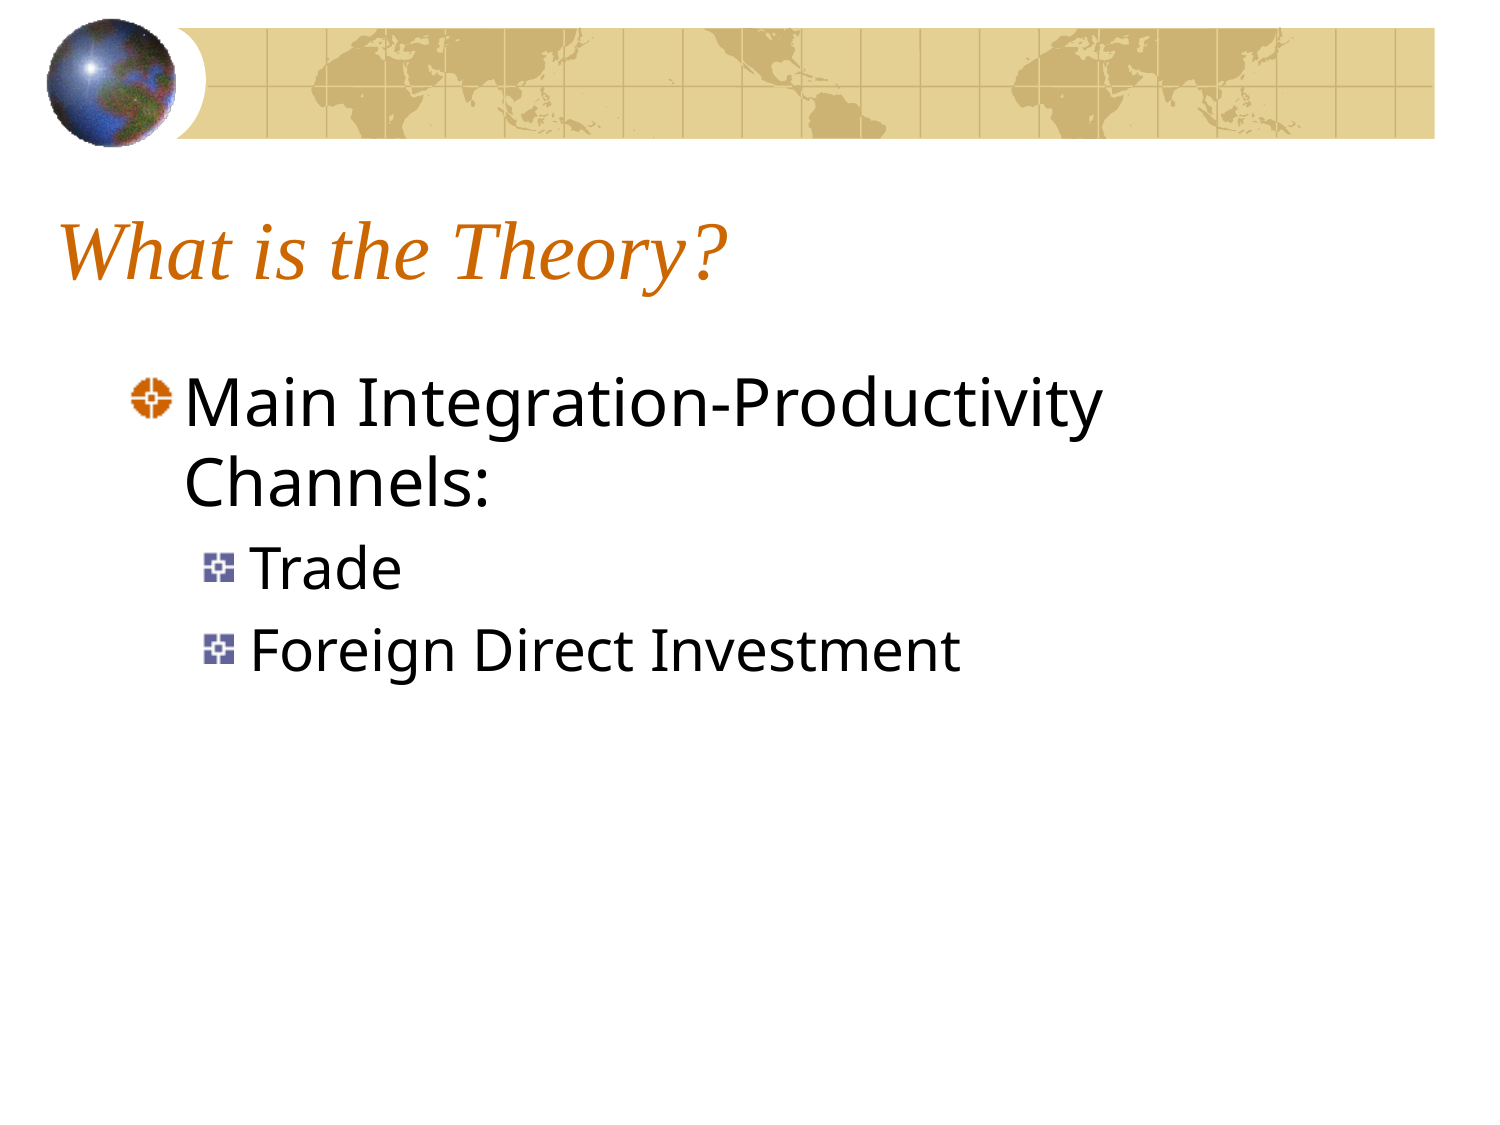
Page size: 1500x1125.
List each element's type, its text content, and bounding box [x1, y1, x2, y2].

title What is the Theory? [40, 152, 1316, 341]
picture [42, 14, 190, 151]
picture [202, 632, 234, 664]
picture [202, 551, 234, 582]
list Main Integration-Productivity Channels: Trade Foreign Direct Investment [112, 352, 1388, 1028]
picture [127, 376, 175, 424]
